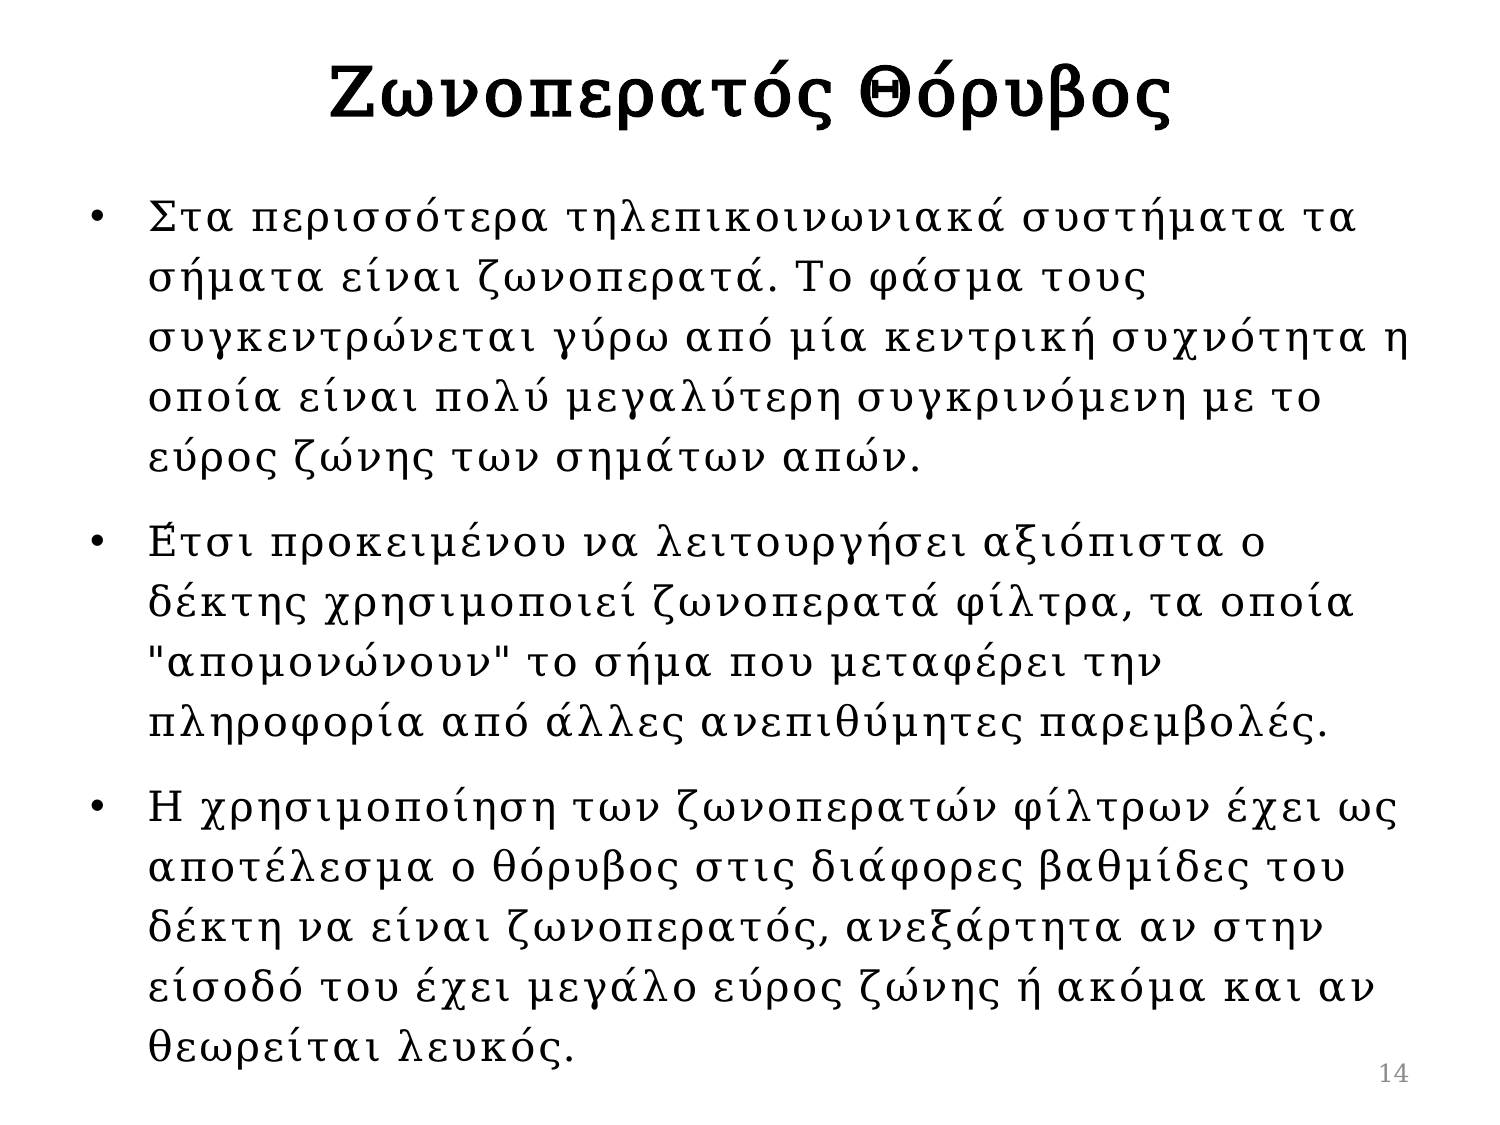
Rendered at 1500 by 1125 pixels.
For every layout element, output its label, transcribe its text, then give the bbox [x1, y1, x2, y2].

title Ζωνοπερατός Θόρυβος [75, 19, 1425, 159]
list Στα περισσότερα τηλεπικοινωνιακά συστήματα τα σήματα είναι ζωνοπερατά. Το φάσμα τους συγκεντρώνεται γύρω από μία κεντρική συχνότητα η οποία είναι πολύ μεγαλύτερη συγκρινόμενη με το εύρος ζώνης των σημάτων απών. Έτσι προκειμένου να λειτουργήσει αξιόπιστα ο δέκτης χρησιμοποιεί ζωνοπερατά φίλτρα, τα οποία "απομονώνουν" το σήμα που μεταφέρει την πληροφορία από άλλες ανεπιθύμητες παρεμβολές. Η χρησιμοποίηση των ζωνοπερατών φίλτρων έχει ως αποτέλεσμα ο θόρυβος στις διάφορες βαθμίδες του δέκτη να είναι ζωνοπερατός, ανεξάρτητα αν στην είσοδό του έχει μεγάλο εύρος ζώνης ή ακόμα και αν θεωρείται λευκός. [75, 172, 1425, 1024]
slide_number 14 [1222, 1042, 1425, 1103]
